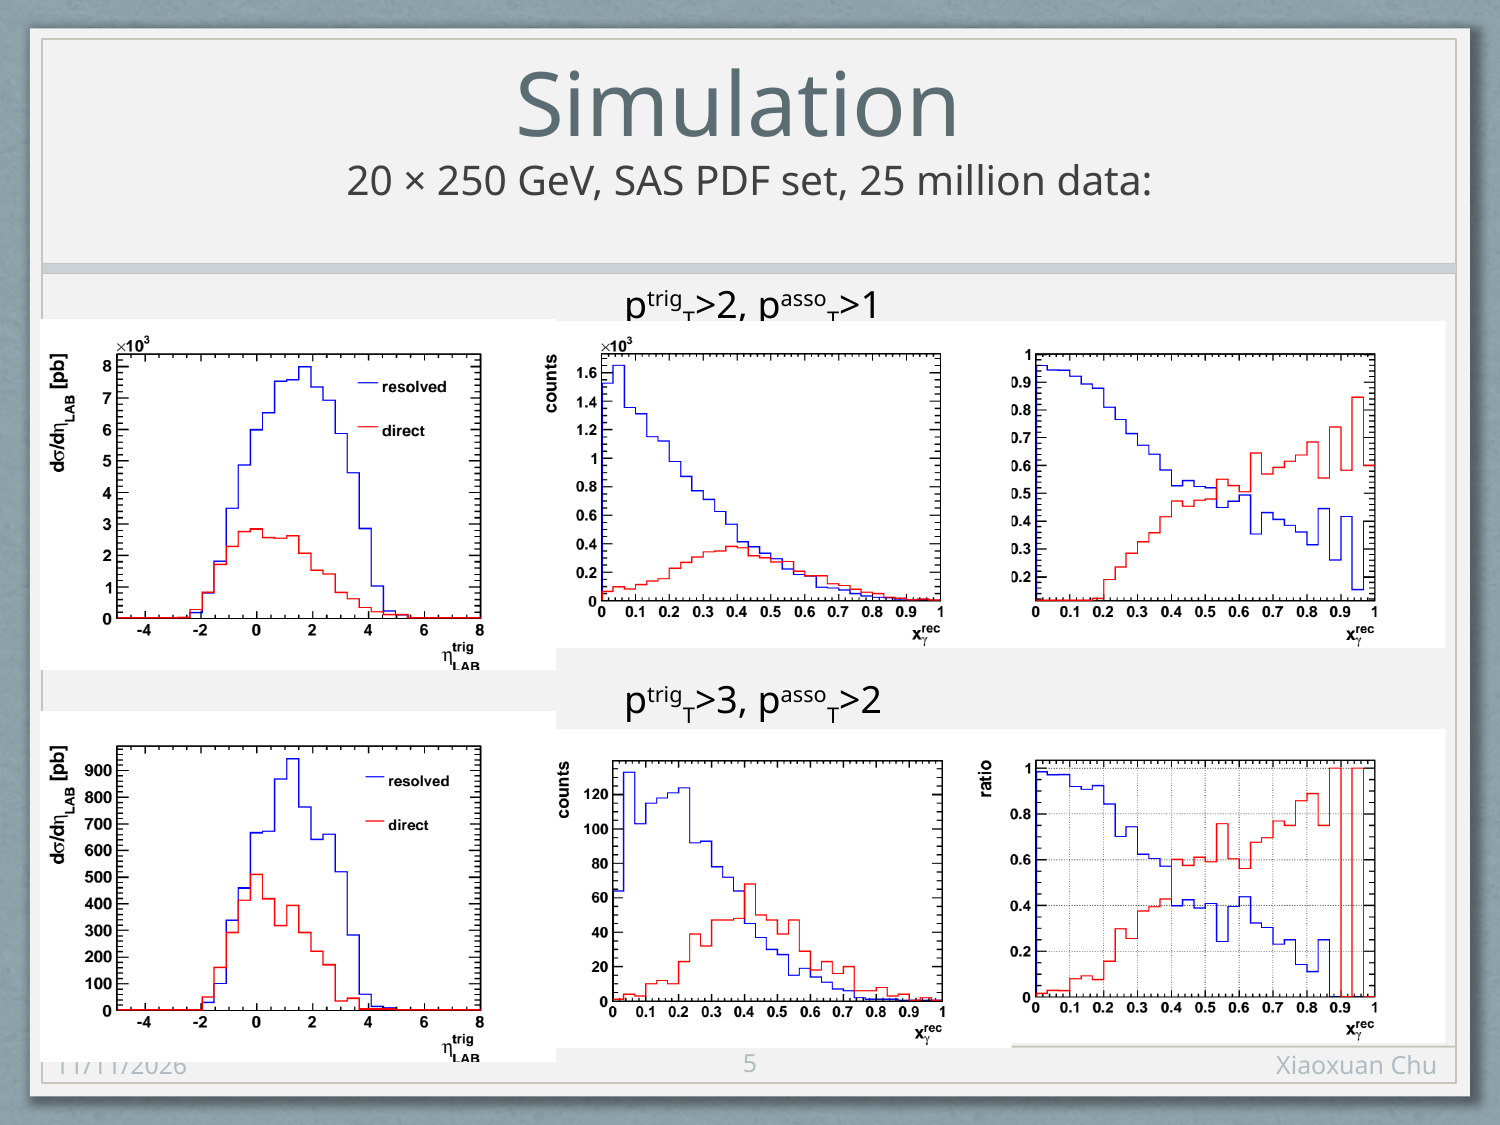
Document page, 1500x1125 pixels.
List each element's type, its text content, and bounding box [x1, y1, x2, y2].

text_box ptrigT>2, passoT>1 [542, 273, 964, 313]
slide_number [39, 1070, 390, 1088]
footer Xiaoxuan Chu [977, 1050, 1453, 1088]
text_box ptrigT>3, passoT>2 [542, 669, 964, 722]
title Simulation 20 × 250 GeV, SAS PDF set, 25 million data: [147, 40, 1353, 260]
text_box [963, 162, 995, 269]
picture [39, 319, 1447, 670]
picture [39, 710, 1447, 1062]
slide_number 5 [687, 1059, 813, 1088]
